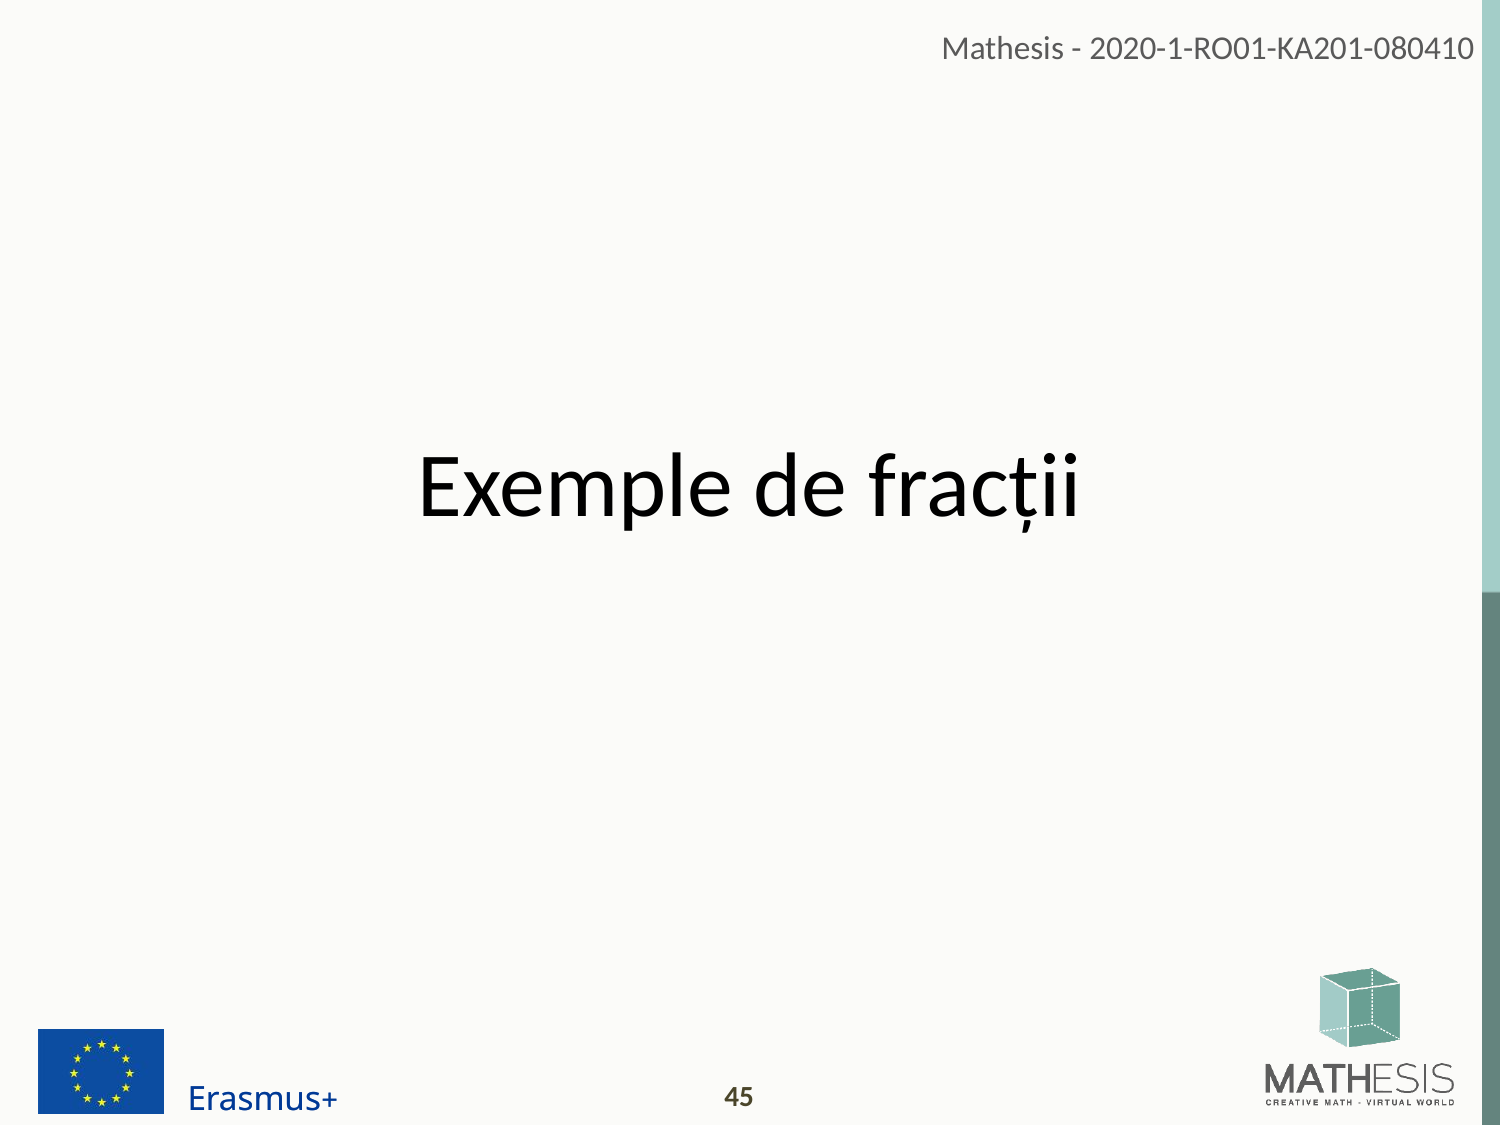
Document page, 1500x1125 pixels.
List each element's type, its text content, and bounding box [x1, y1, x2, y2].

picture [38, 1029, 164, 1114]
title Exemple de fracții [75, 417, 1425, 606]
